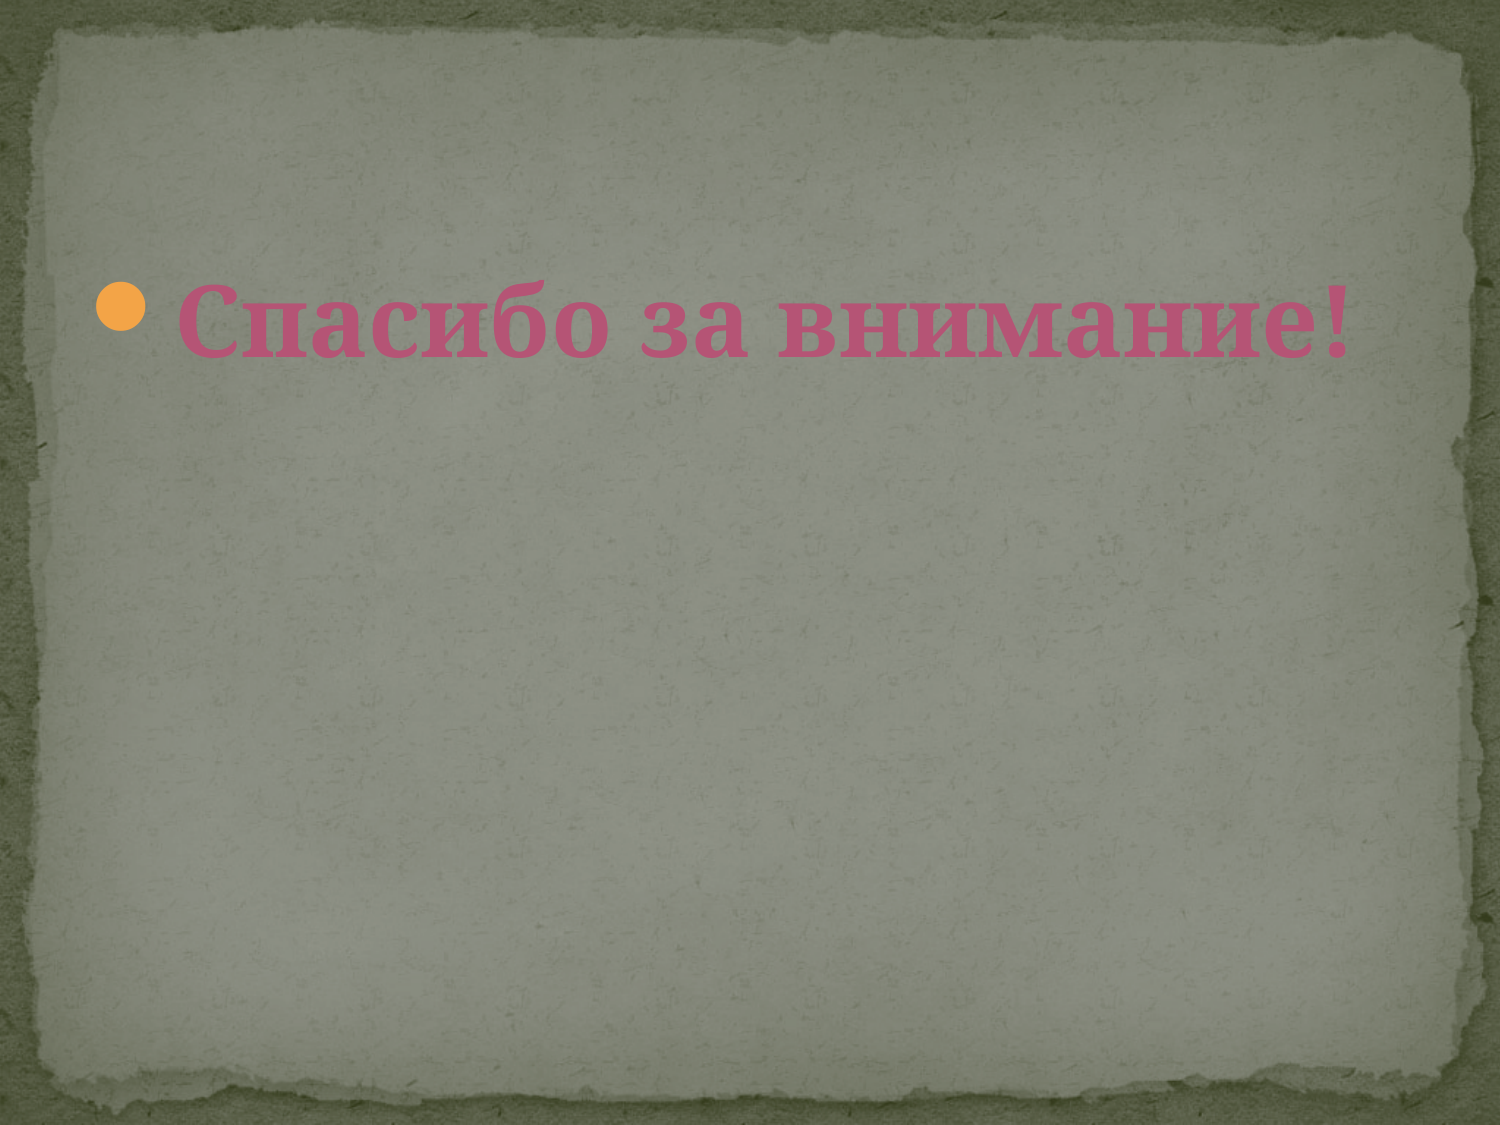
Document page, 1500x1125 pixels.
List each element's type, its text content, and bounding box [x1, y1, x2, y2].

list Спасибо за внимание! [75, 249, 1425, 1000]
